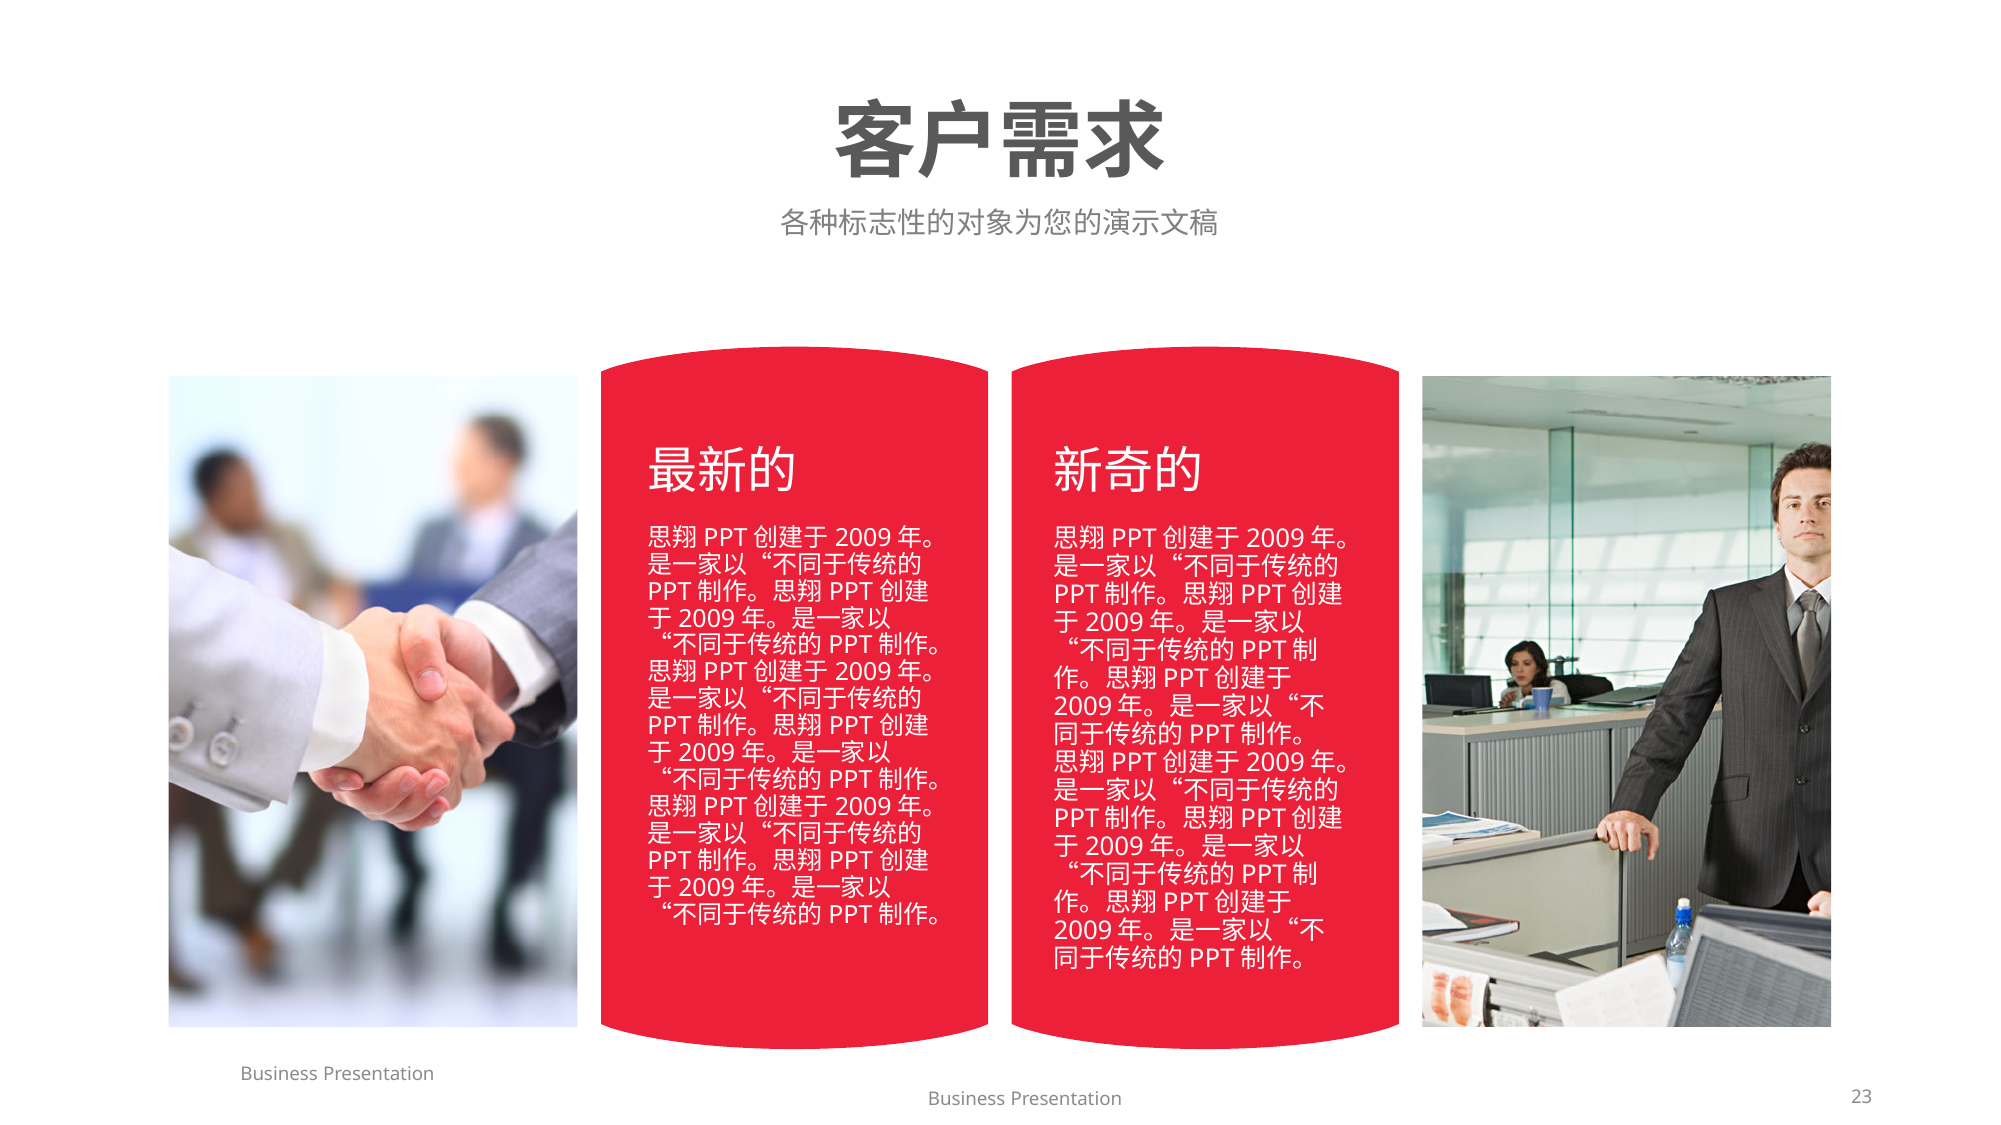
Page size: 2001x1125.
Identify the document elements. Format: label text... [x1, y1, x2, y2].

title 客户需求 [249, 81, 1750, 197]
subtitle 各种标志性的对象为您的演示文稿 [249, 200, 1750, 263]
list 新奇的 [1038, 437, 1360, 515]
footer Business Presentation [0, 1042, 675, 1103]
list 思翔PPT创建于2009年。是一家以“不同于传统的PPT制作。思翔PPT创建于2009年。是一家以“不同于传统的PPT制作。思翔PPT创建于2009年。是一家以“不同于传统的PPT制作。思翔PPT创建于2009年。是一家以“不同于传统的PPT制作。思翔PPT创建于2009年。是一家以“不同于传统的PPT制作。思翔PPT创建于2009年。是一家以“不同于传统的PPT制作。 [632, 517, 954, 988]
list 思翔PPT创建于2009年。是一家以“不同于传统的PPT制作。思翔PPT创建于2009年。是一家以“不同于传统的PPT制作。思翔PPT创建于2009年。是一家以“不同于传统的PPT制作。思翔PPT创建于2009年。是一家以“不同于传统的PPT制作。思翔PPT创建于2009年。是一家以“不同于传统的PPT制作。思翔PPT创建于2009年。是一家以“不同于传统的PPT制作。 [1038, 517, 1360, 988]
list 最新的 [632, 437, 954, 515]
slide_number [1550, 1042, 2000, 1103]
picture [1422, 376, 1832, 1027]
picture [168, 376, 578, 1027]
